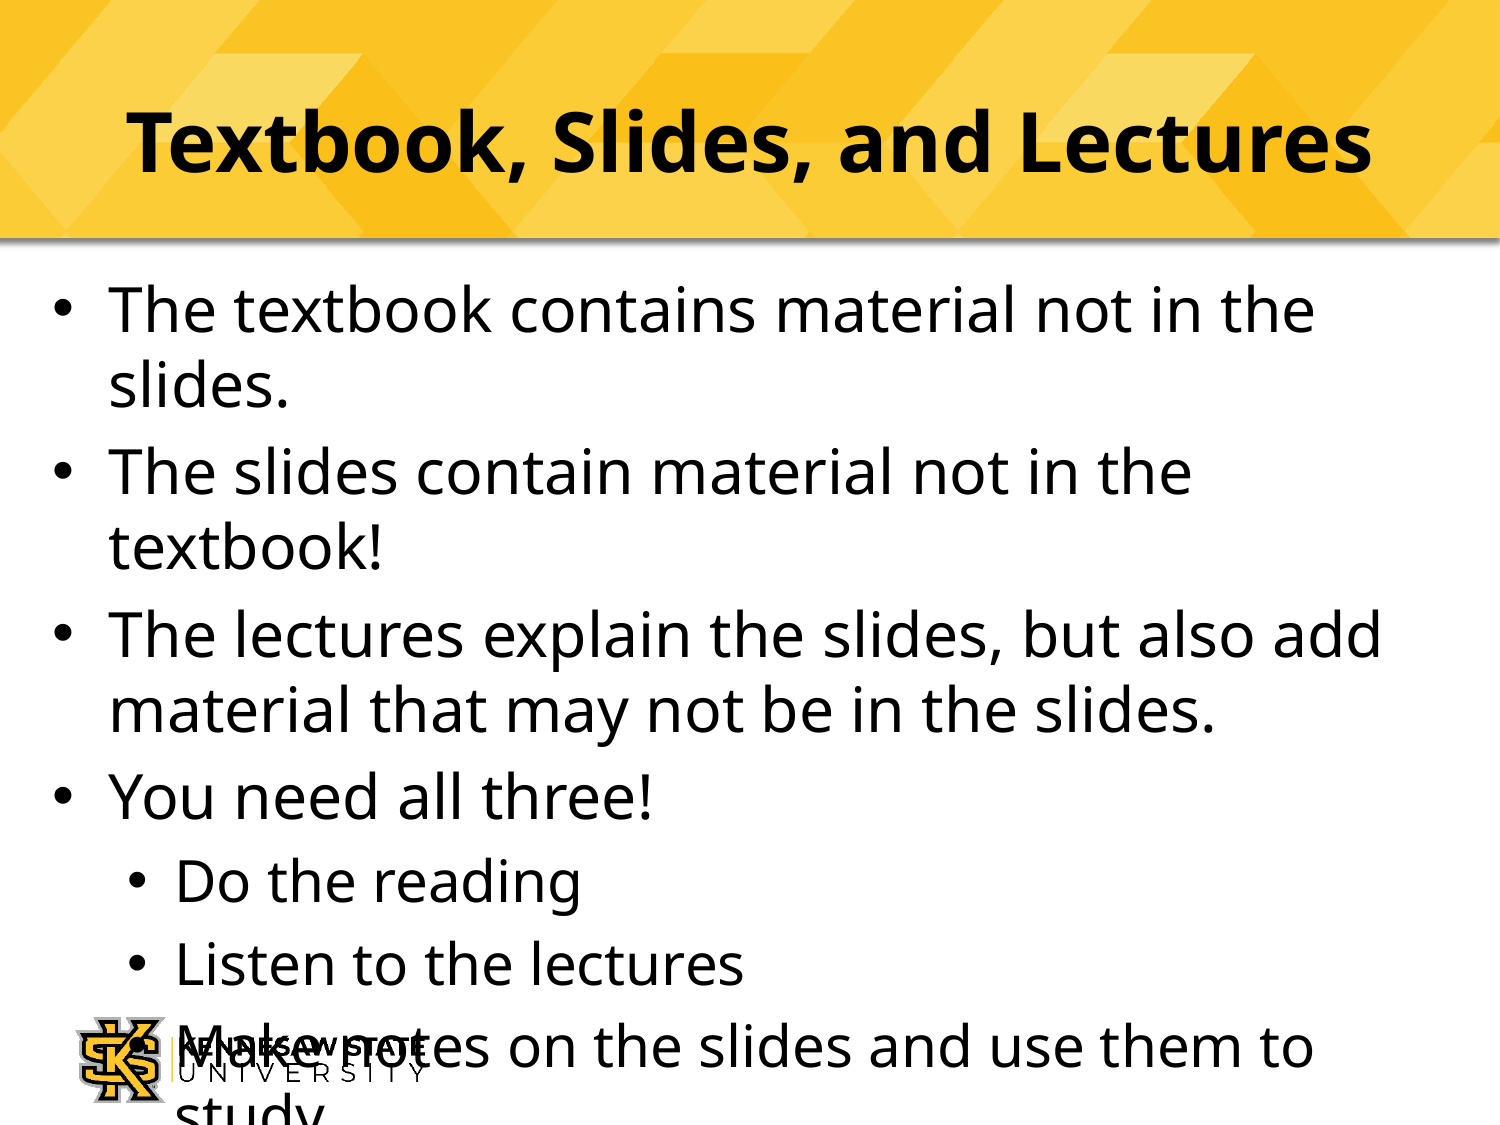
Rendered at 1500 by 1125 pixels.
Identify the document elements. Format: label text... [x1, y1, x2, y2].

list The textbook contains material not in the slides. The slides contain material not in the textbook! The lectures explain the slides, but also add material that may not be in the slides. You need all three! Do the reading Listen to the lectures Make notes on the slides and use them to study. [37, 262, 1475, 1005]
picture [75, 1017, 425, 1103]
picture [0, 0, 1500, 251]
title Textbook, Slides, and Lectures [75, 45, 1425, 233]
